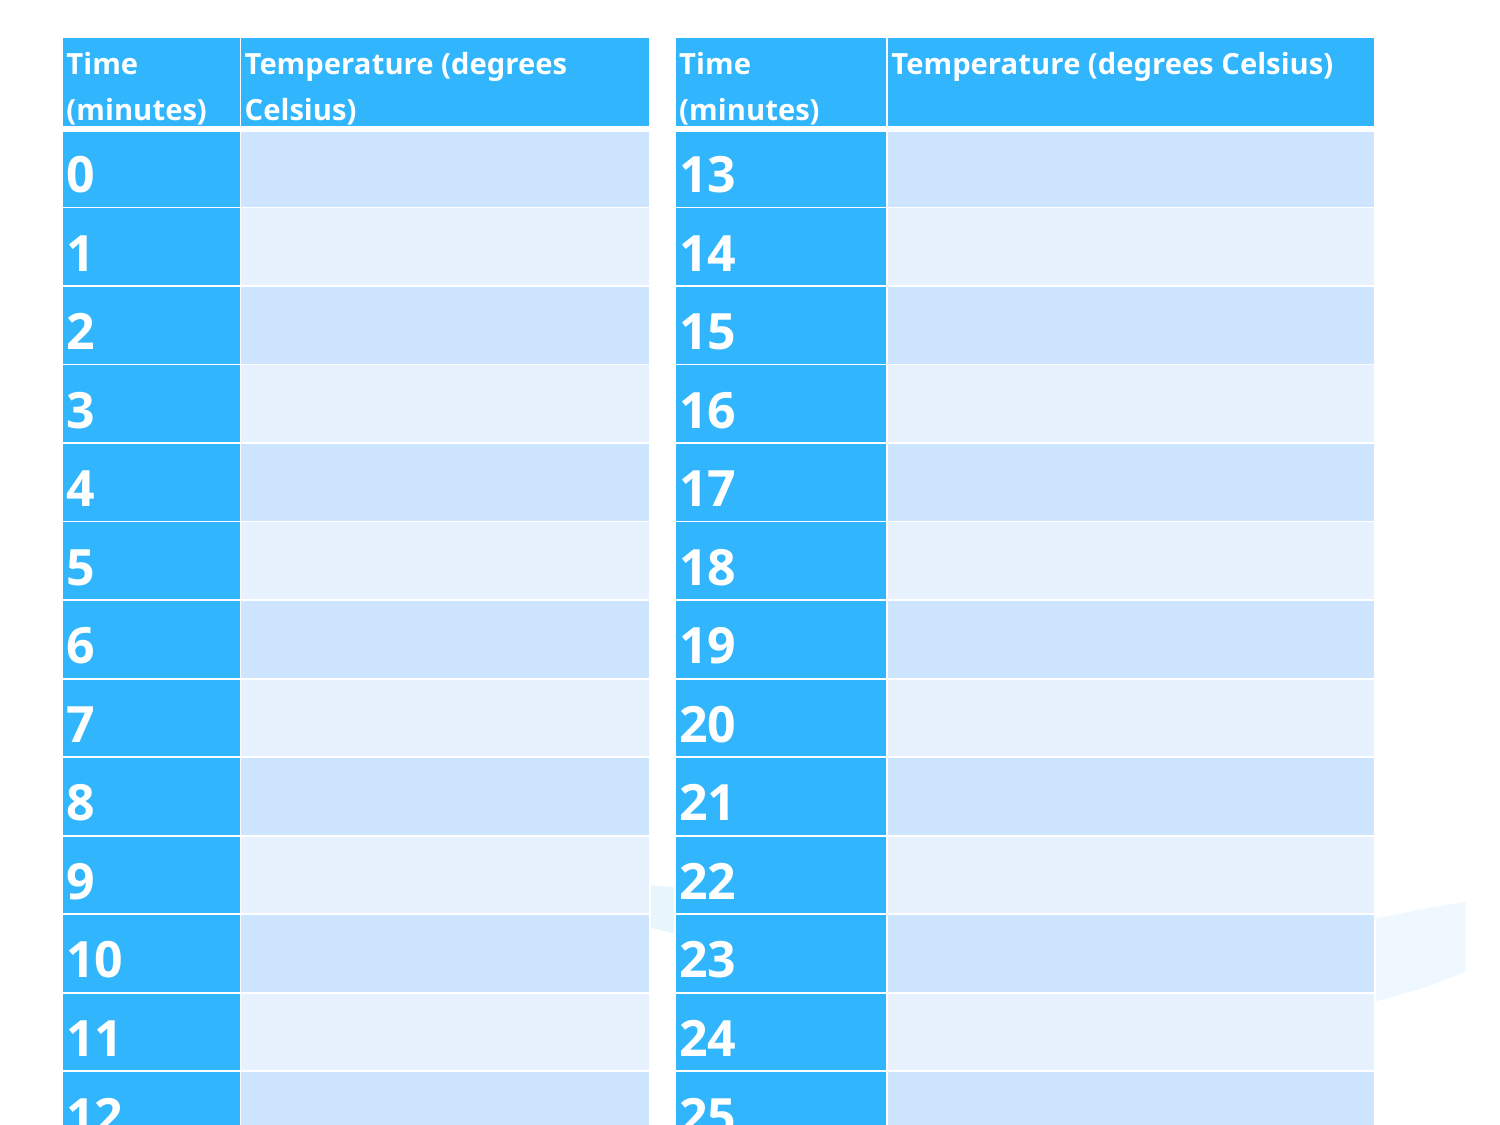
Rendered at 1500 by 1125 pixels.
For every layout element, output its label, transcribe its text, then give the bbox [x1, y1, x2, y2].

table_cell 4 [63, 444, 240, 521]
table_cell 1 [63, 208, 240, 285]
table_cell [241, 1072, 649, 1125]
table_cell [241, 444, 649, 521]
table_cell [888, 522, 1374, 599]
table_cell [241, 680, 649, 756]
table_cell [241, 365, 649, 442]
table_cell 11 [63, 994, 240, 1070]
table_header Time (minutes) [63, 38, 240, 126]
table_cell [241, 522, 649, 599]
table_cell [241, 601, 649, 678]
table_cell [888, 444, 1374, 521]
table_cell 19 [676, 601, 886, 678]
table_cell [241, 287, 649, 364]
table_cell [888, 287, 1374, 364]
table_cell 0 [63, 132, 240, 207]
table_cell [888, 680, 1374, 756]
table_cell 24 [676, 994, 886, 1070]
table_cell 25 [676, 1072, 886, 1125]
table_cell 12 [63, 1072, 240, 1125]
table_cell [888, 601, 1374, 678]
table_cell 10 [63, 915, 240, 992]
table_cell 7 [63, 680, 240, 756]
table_cell [241, 208, 649, 285]
table_cell 21 [676, 758, 886, 835]
table_header Temperature (degrees Celsius) [888, 38, 1374, 126]
table_cell 15 [676, 287, 886, 364]
table_cell 14 [676, 208, 886, 285]
table_cell 22 [676, 837, 886, 913]
table_cell [888, 915, 1374, 992]
table_cell [241, 132, 649, 207]
table_cell [888, 132, 1374, 207]
table_cell 8 [63, 758, 240, 835]
table_cell [888, 837, 1374, 913]
table_cell 2 [63, 287, 240, 364]
table_cell [888, 208, 1374, 285]
table_cell 5 [63, 522, 240, 599]
table_cell [888, 1072, 1374, 1125]
table_cell 18 [676, 522, 886, 599]
table_cell 6 [63, 601, 240, 678]
table_cell [888, 365, 1374, 442]
table_cell [241, 758, 649, 835]
table_header Time (minutes) [676, 38, 886, 126]
table_header Temperature (degrees Celsius) [241, 38, 649, 126]
table_cell 9 [63, 837, 240, 913]
table_cell 16 [676, 365, 886, 442]
table_cell [888, 758, 1374, 835]
table_cell 17 [676, 444, 886, 521]
table_cell [888, 994, 1374, 1070]
table_cell 3 [63, 365, 240, 442]
table_cell [241, 837, 649, 913]
table_cell 23 [676, 915, 886, 992]
table_cell 13 [676, 132, 886, 207]
table_cell [241, 915, 649, 992]
table_cell 20 [676, 680, 886, 756]
table_cell [241, 994, 649, 1070]
